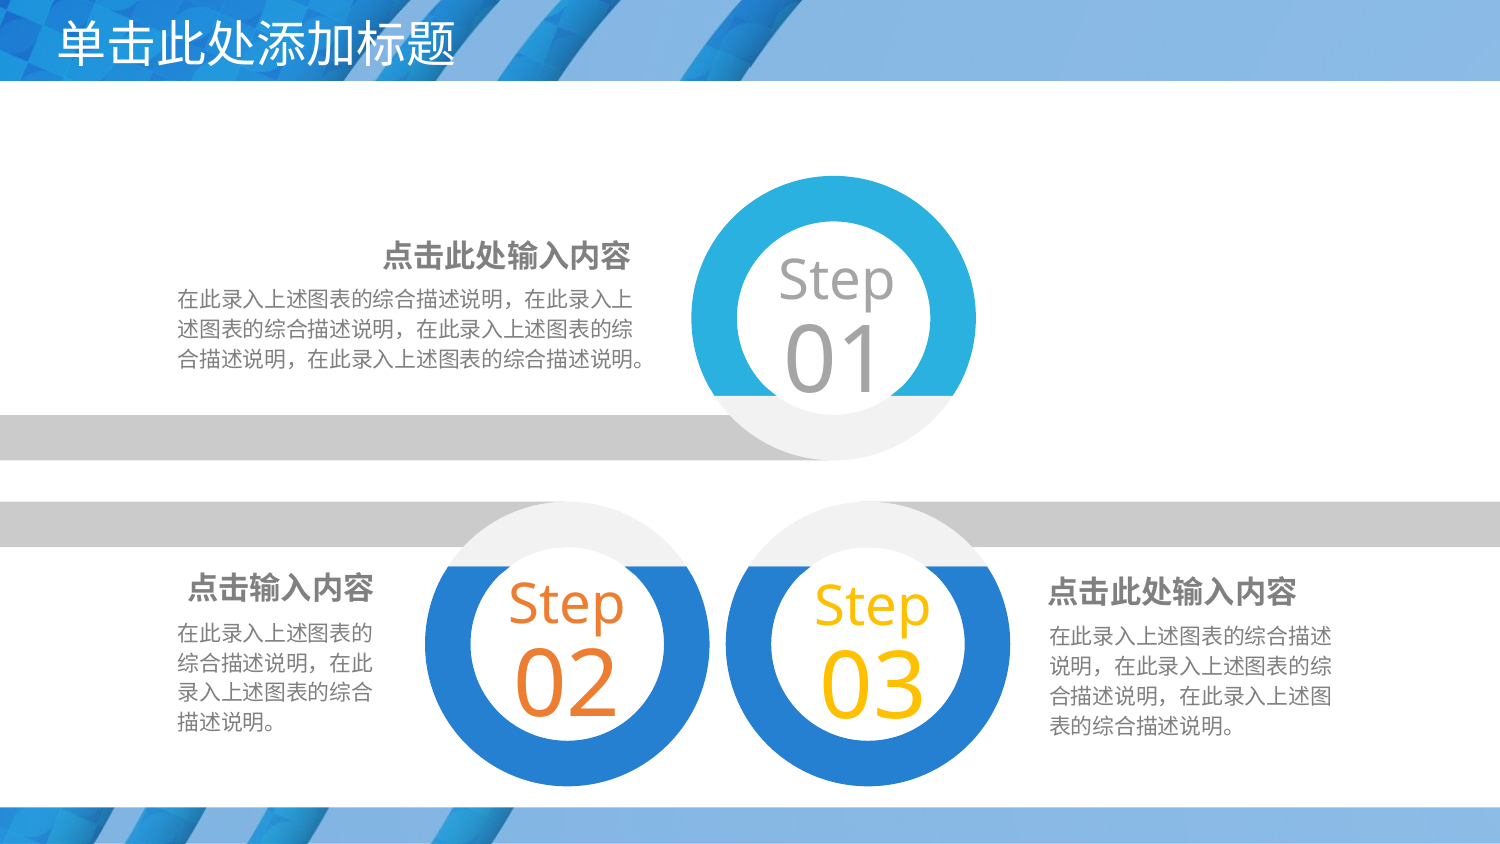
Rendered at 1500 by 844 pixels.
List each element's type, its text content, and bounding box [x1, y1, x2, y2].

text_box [725, 501, 1011, 787]
text_box [0, 501, 424, 548]
text_box 单击此处添加标题 [41, 11, 1392, 90]
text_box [691, 175, 976, 461]
text_box [0, 414, 691, 461]
text_box 在此录入上述图表的综合描述说明，在此录入上述图表的综合描述说明，在此录入上述图表的综合描述说明。 [1038, 613, 1357, 745]
text_box 在此录入上述图表的综合描述说明，在此录入上述图表的综合描述说明，在此录入上述图表的综合描述说明，在此录入上述图表的综合描述说明。 [166, 276, 655, 378]
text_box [424, 501, 710, 787]
text_box [1011, 501, 1500, 548]
text_box 点击输入内容 [121, 562, 424, 612]
text_box 在此录入上述图表的综合描述说明，在此录入上述图表的综合描述说明。 [166, 609, 396, 741]
text_box 点击此处输入内容 [324, 230, 644, 276]
text_box 点击此处输入内容 [1013, 566, 1332, 615]
